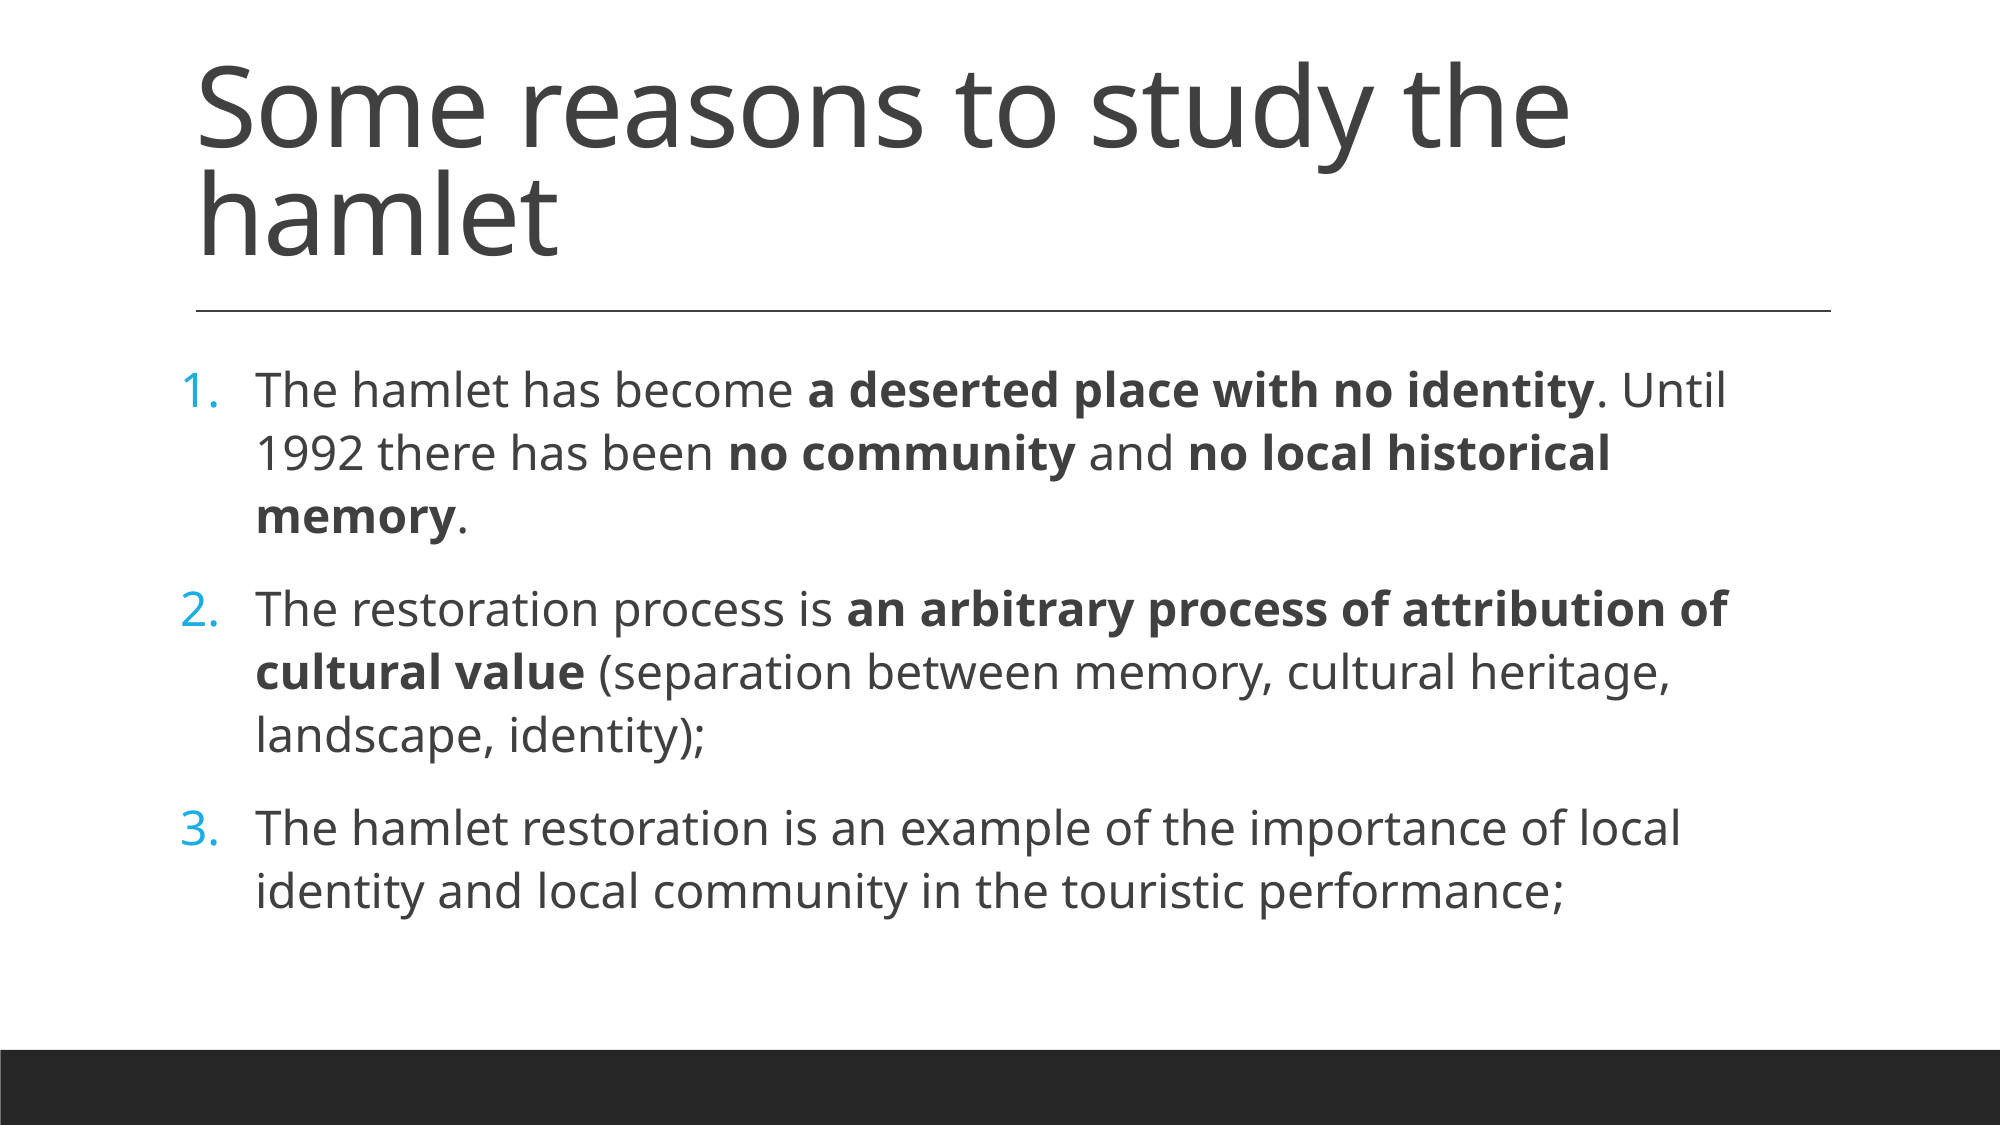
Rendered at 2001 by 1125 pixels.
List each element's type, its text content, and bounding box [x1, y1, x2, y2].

list The hamlet has become a deserted place with no identity. Until 1992 there has been no community and no local historical memory. The restoration process is an arbitrary process of attribution of cultural value (separation between memory, cultural heritage, landscape, identity); The hamlet restoration is an example of the importance of local identity and local community in the touristic performance; [180, 345, 1830, 963]
title Some reasons to study the hamlet [180, 47, 1830, 285]
